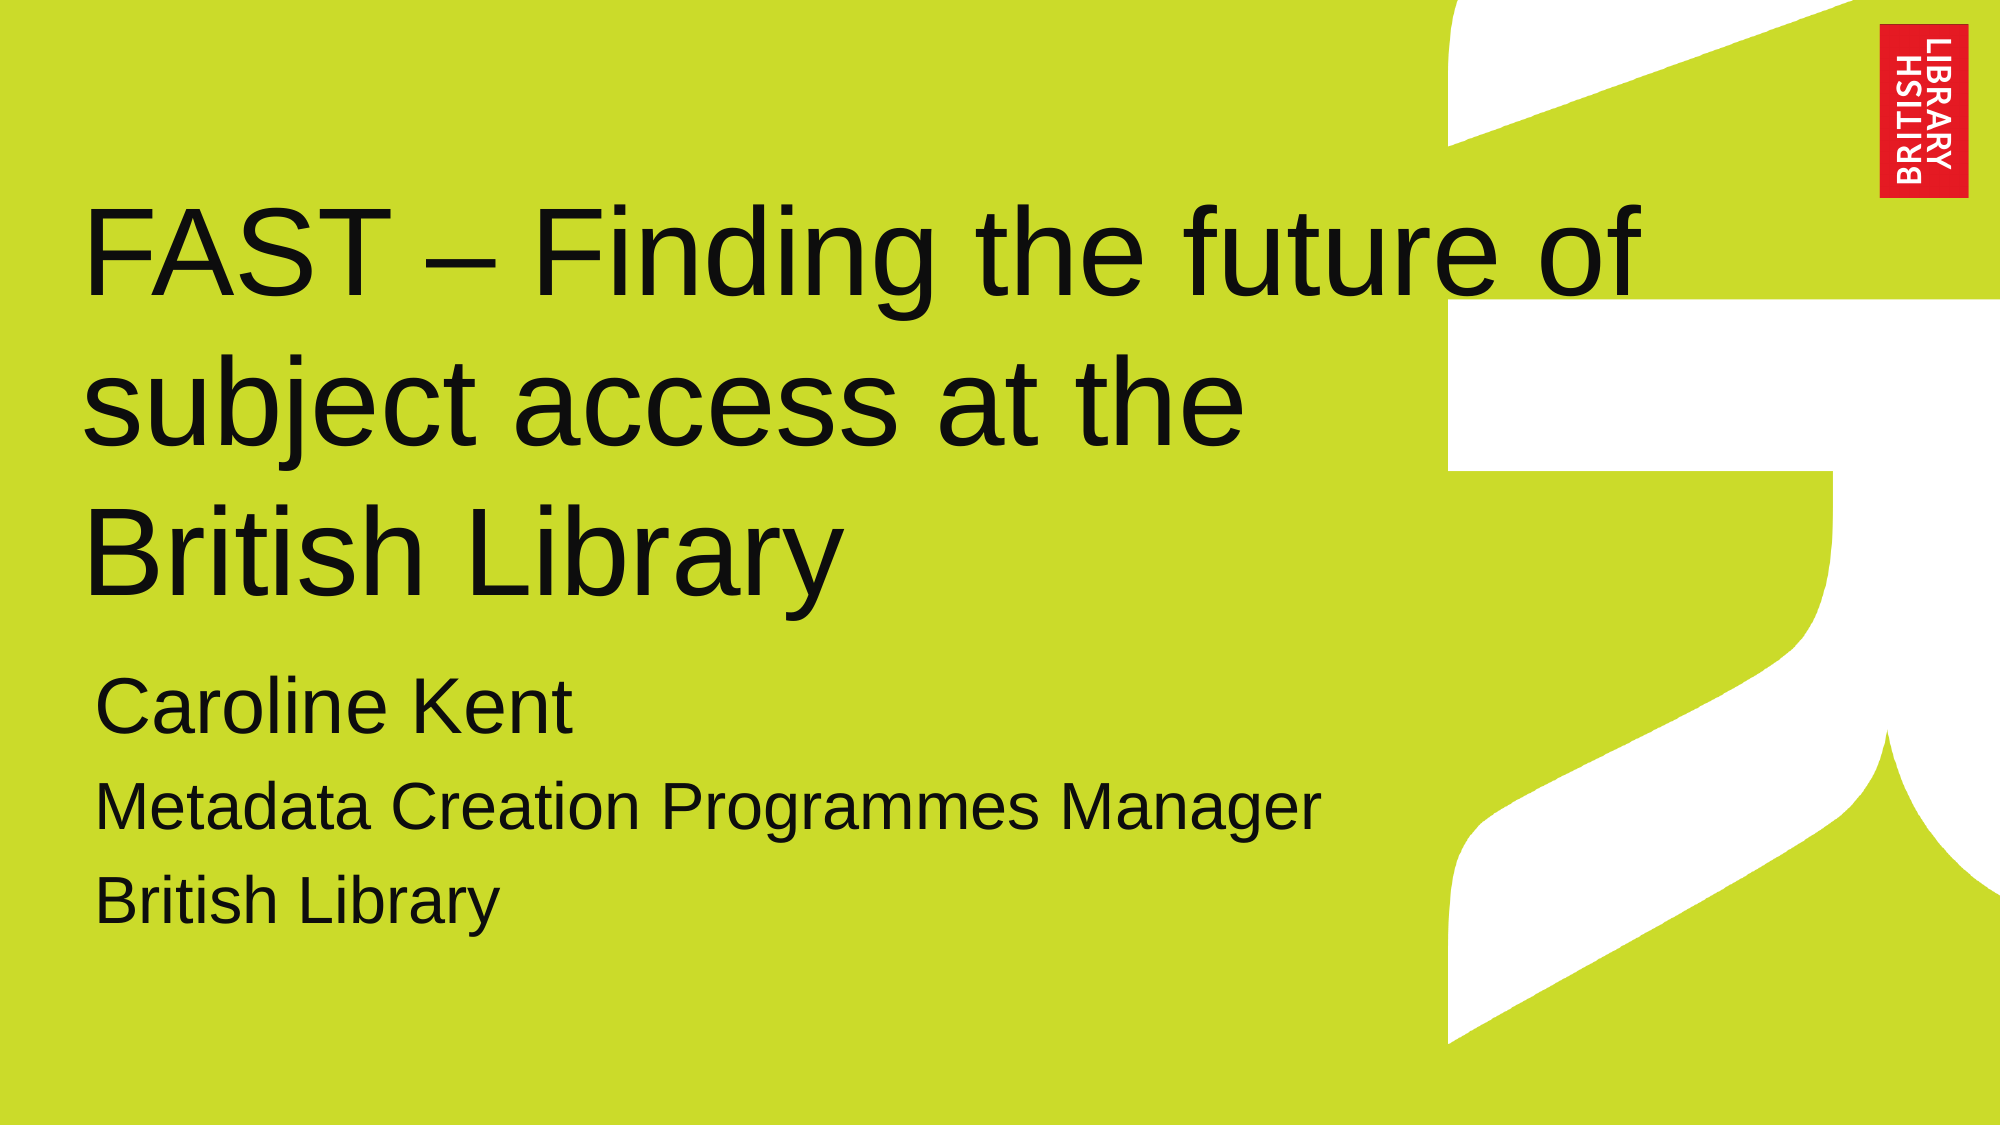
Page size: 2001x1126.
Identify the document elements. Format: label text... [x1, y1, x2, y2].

title FAST – Finding the future of subject access at the British Library [63, 161, 1865, 350]
picture [1448, 0, 2001, 1044]
subtitle Caroline Kent Metadata Creation Programmes Manager British Library [76, 645, 1877, 839]
